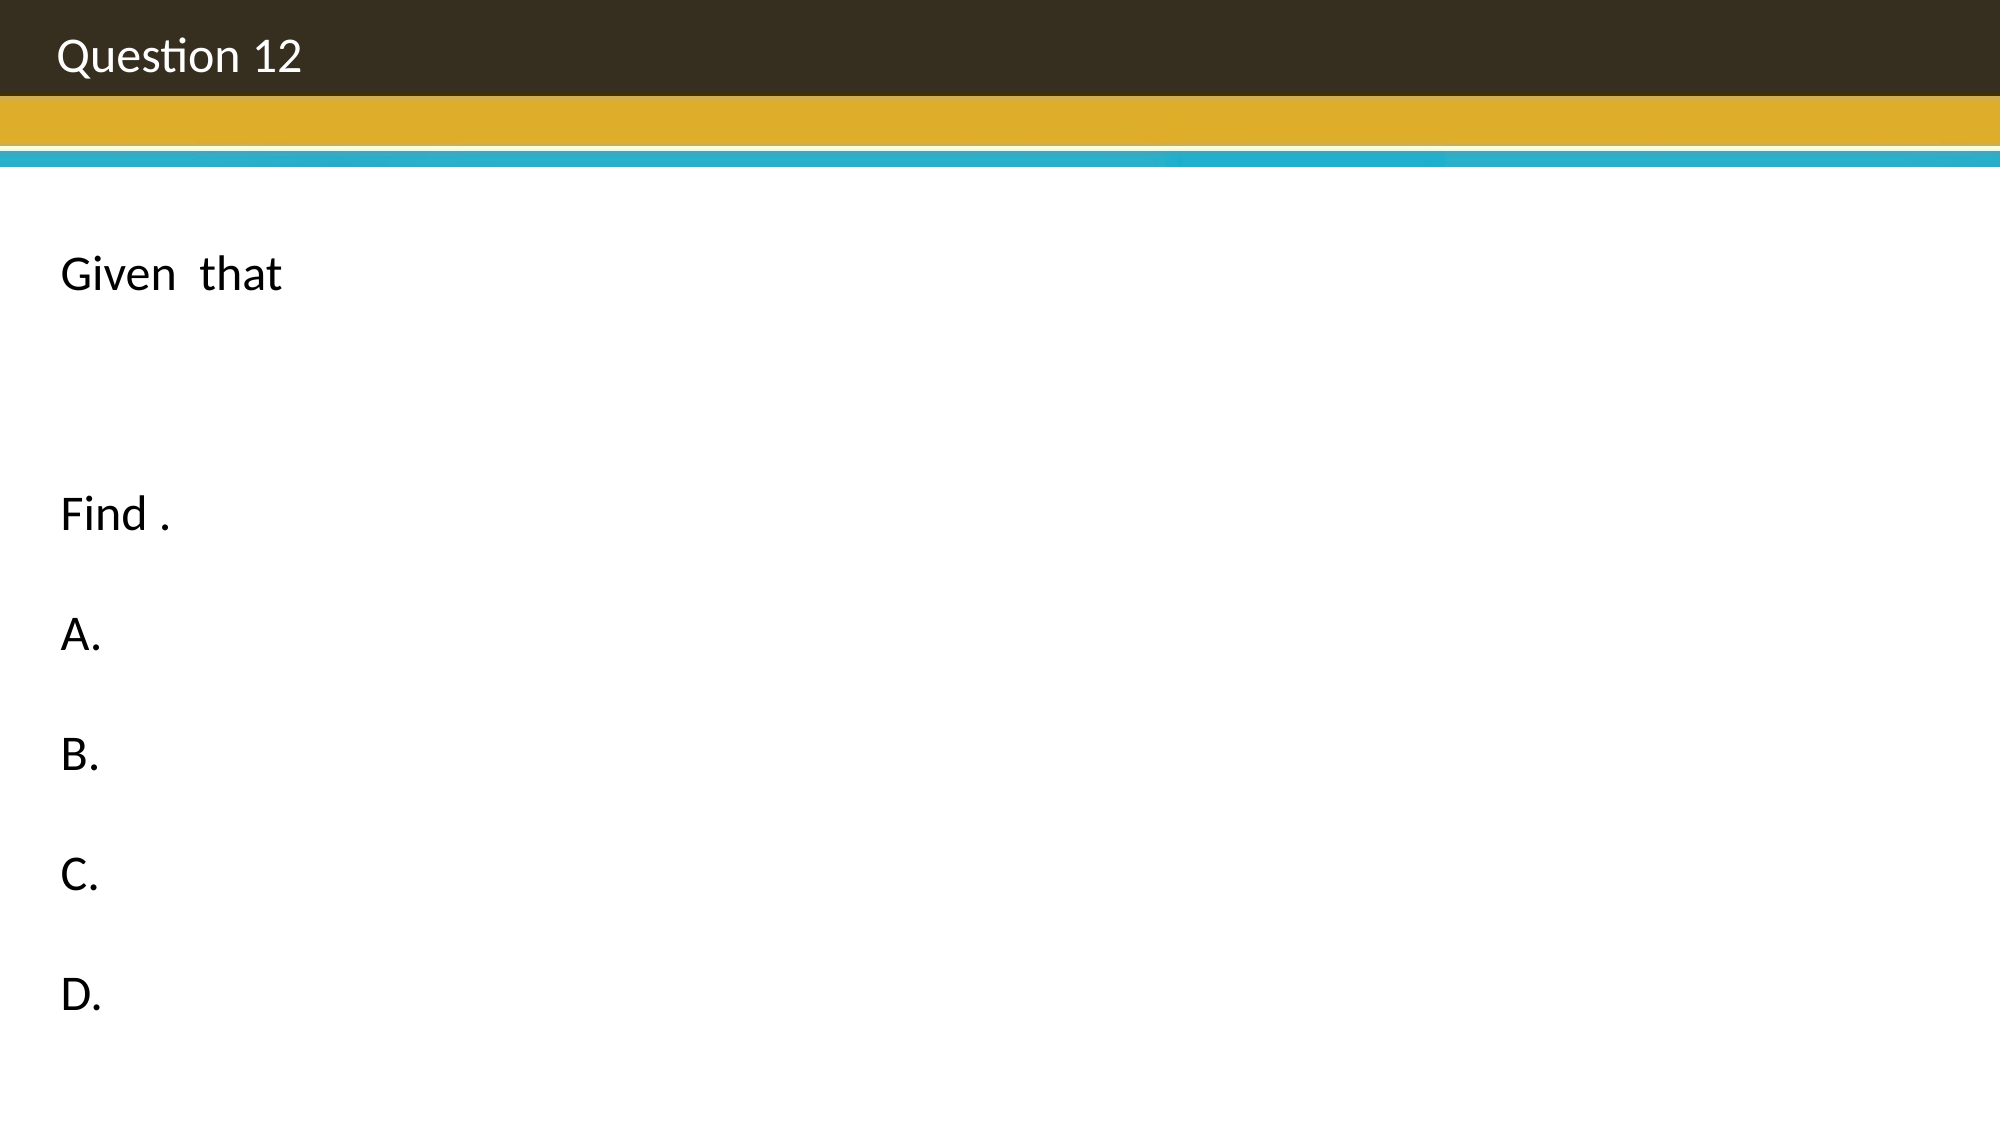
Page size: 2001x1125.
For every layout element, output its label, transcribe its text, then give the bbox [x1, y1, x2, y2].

picture [0, 0, 2000, 167]
text_box Question 12 [41, 14, 318, 90]
